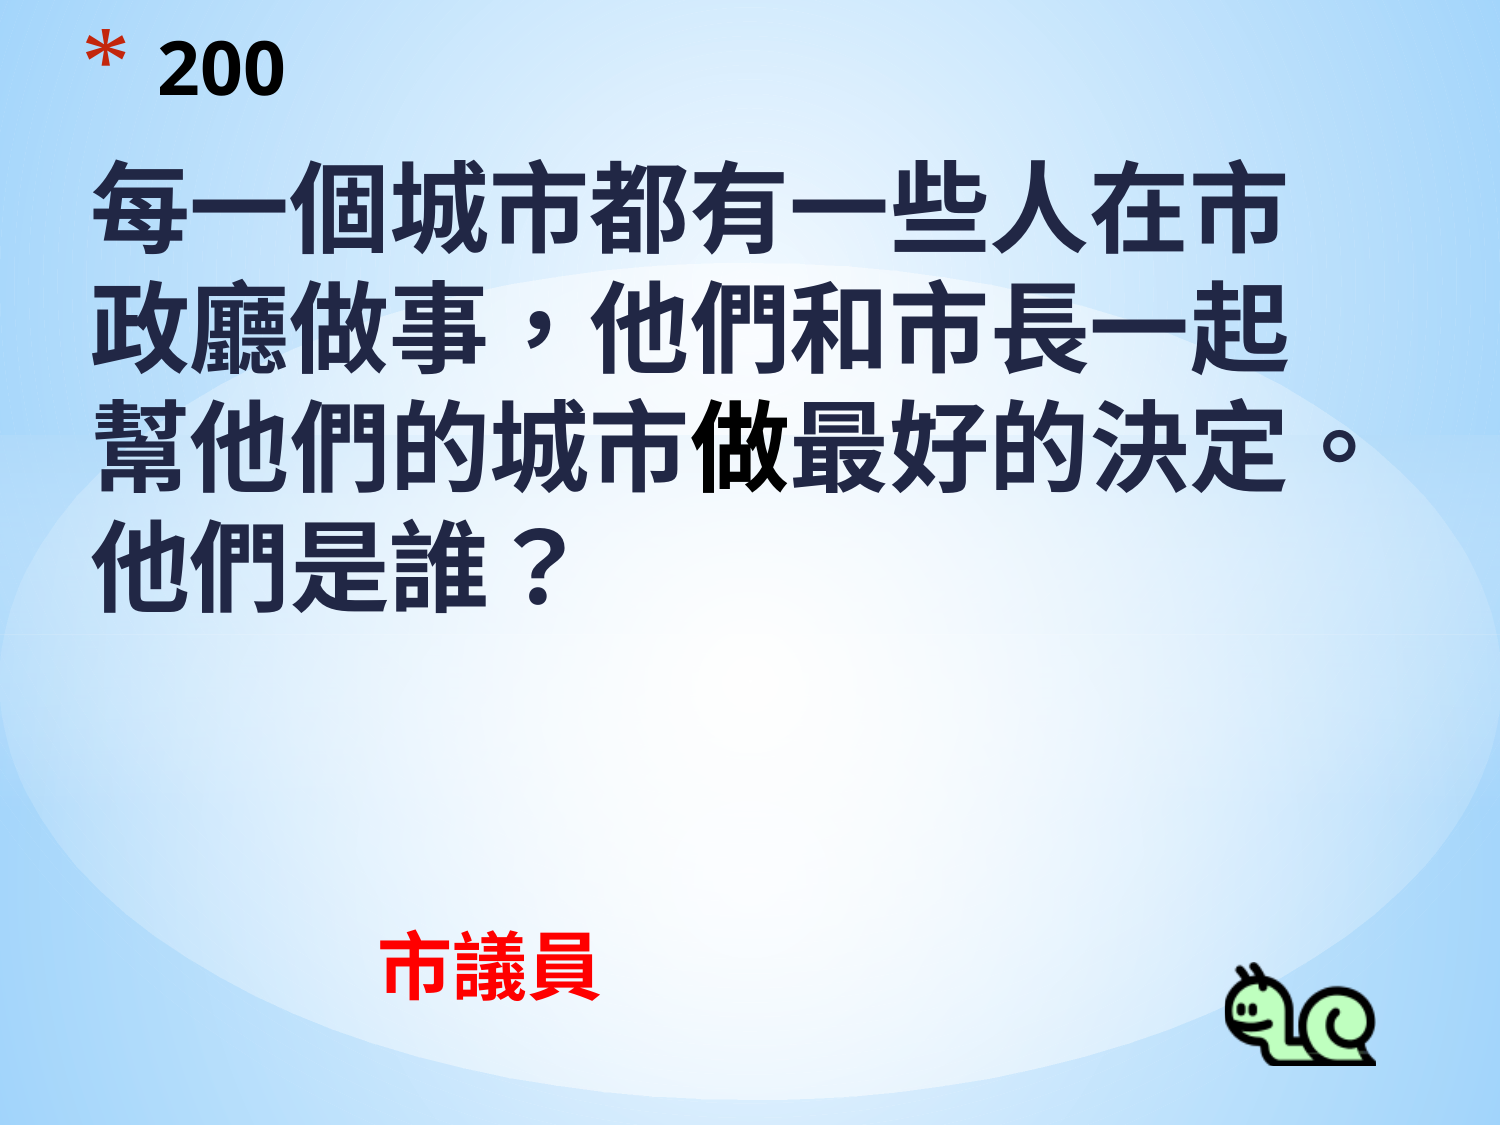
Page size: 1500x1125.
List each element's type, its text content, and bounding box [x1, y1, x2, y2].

subtitle 每一個城市都有一些人在市政廳做事，他們和市長一起幫他們的城市做最好的決定。他們是誰？ [75, 137, 1400, 863]
title 200 [37, 12, 363, 150]
picture [1224, 962, 1377, 1067]
text_box 市議員 [362, 912, 1000, 1018]
